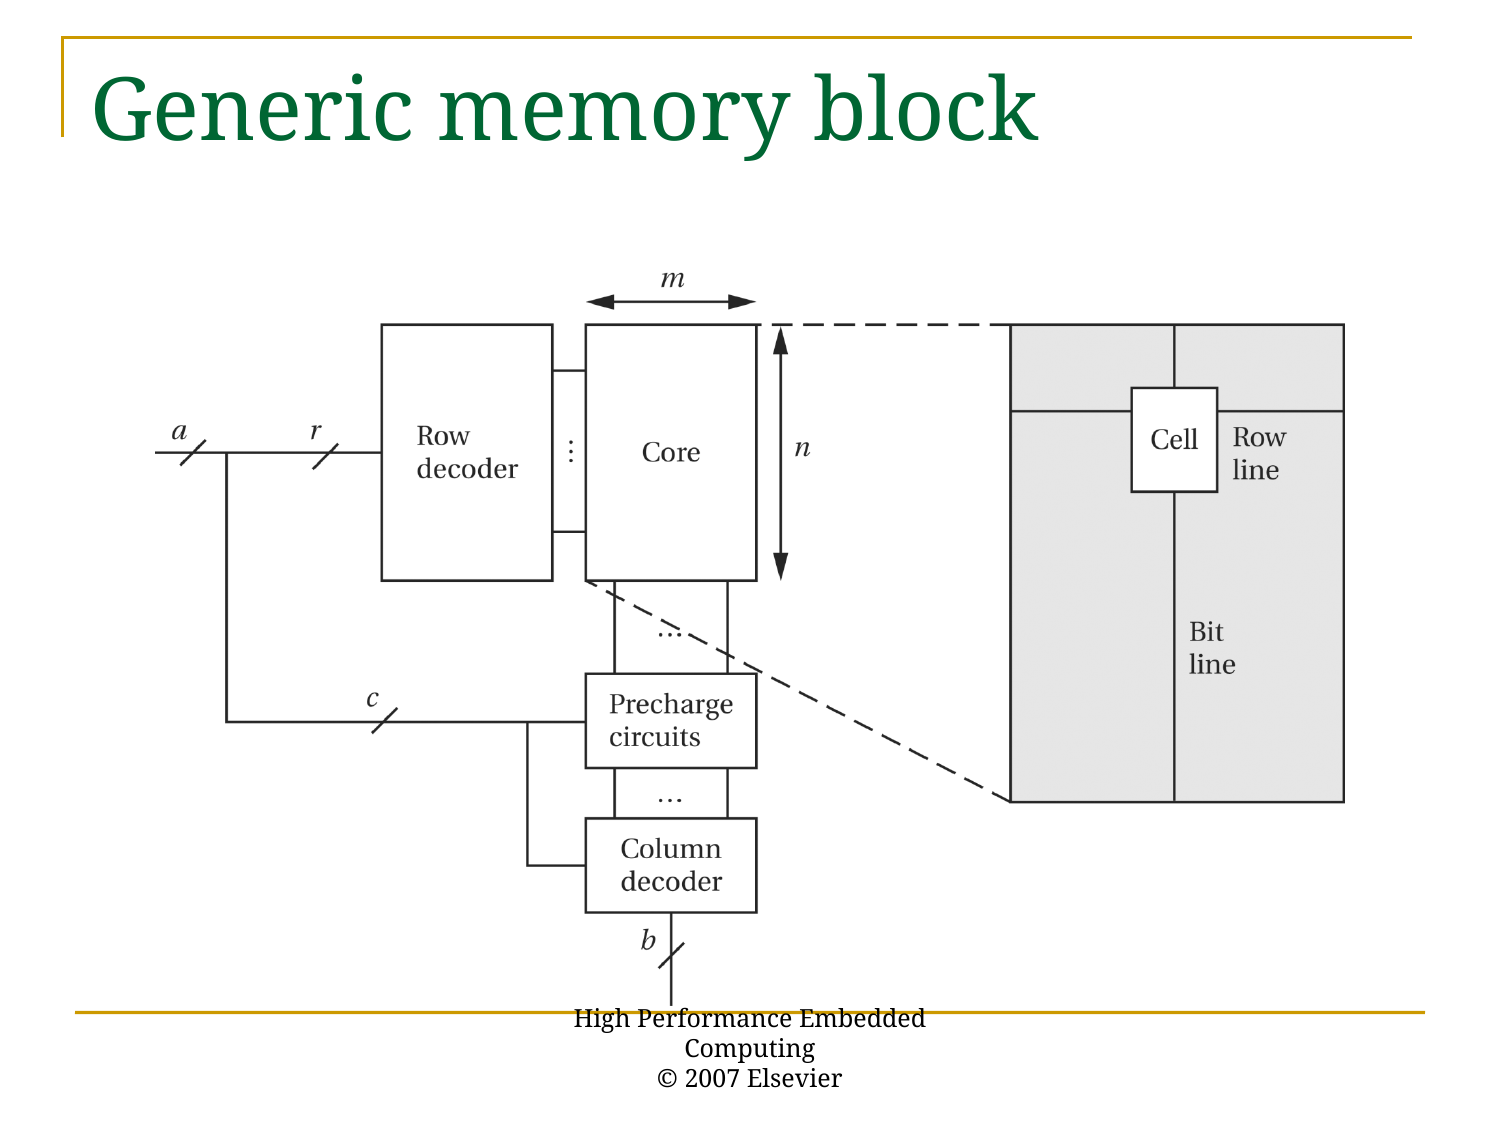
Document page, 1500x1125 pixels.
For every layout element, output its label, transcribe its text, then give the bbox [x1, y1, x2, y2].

footer High Performance Embedded Computing © 2007 Elsevier [512, 1025, 988, 1100]
title Generic memory block [75, 45, 1425, 233]
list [154, 262, 1345, 1006]
